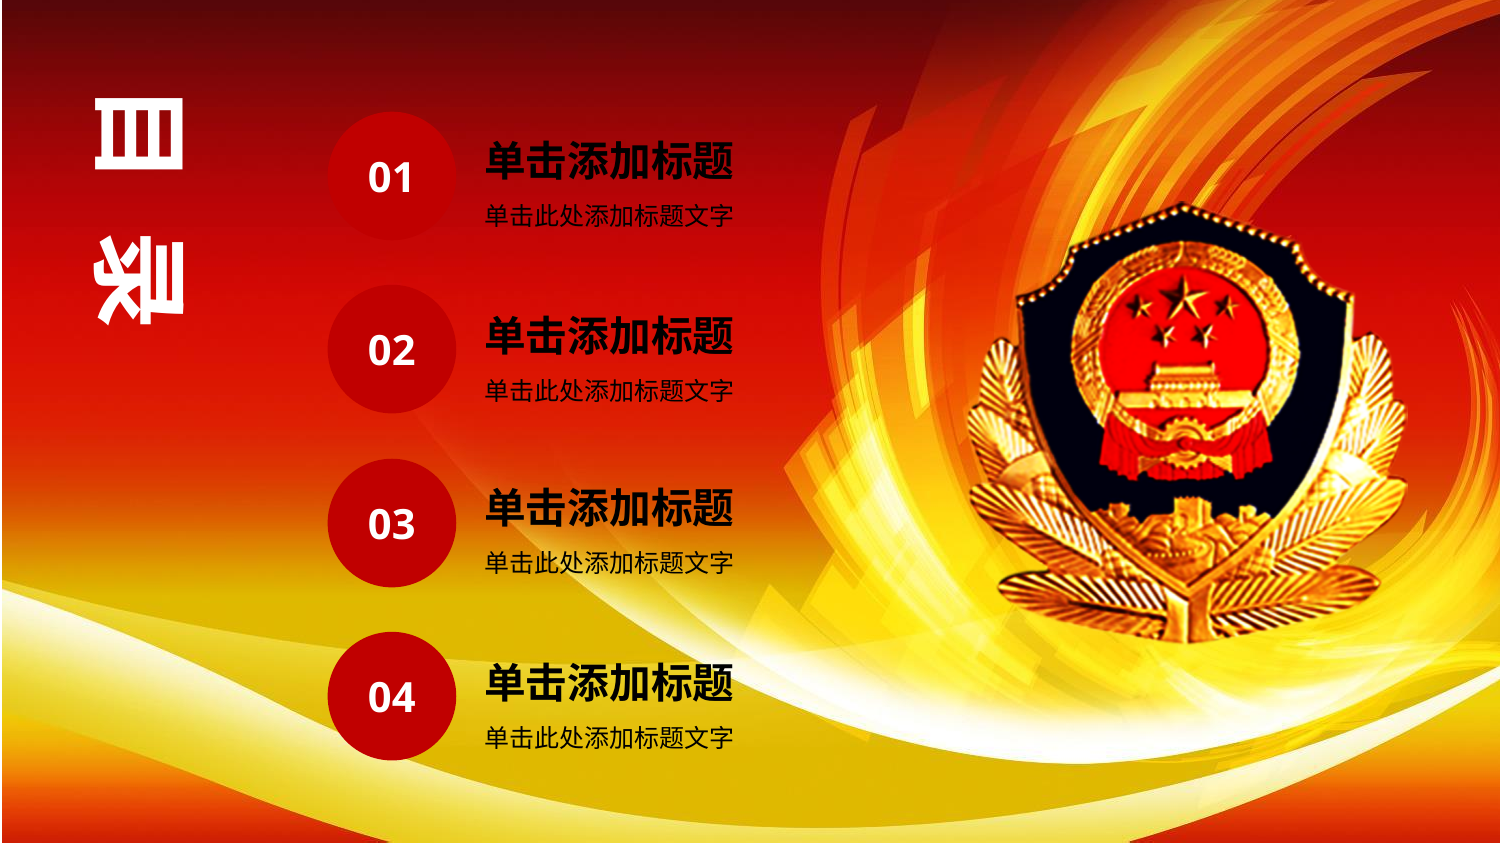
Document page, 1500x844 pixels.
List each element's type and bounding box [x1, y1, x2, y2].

picture [1, 0, 1500, 844]
text_box [467, 474, 752, 586]
text_box [467, 302, 752, 414]
text_box [467, 649, 752, 761]
